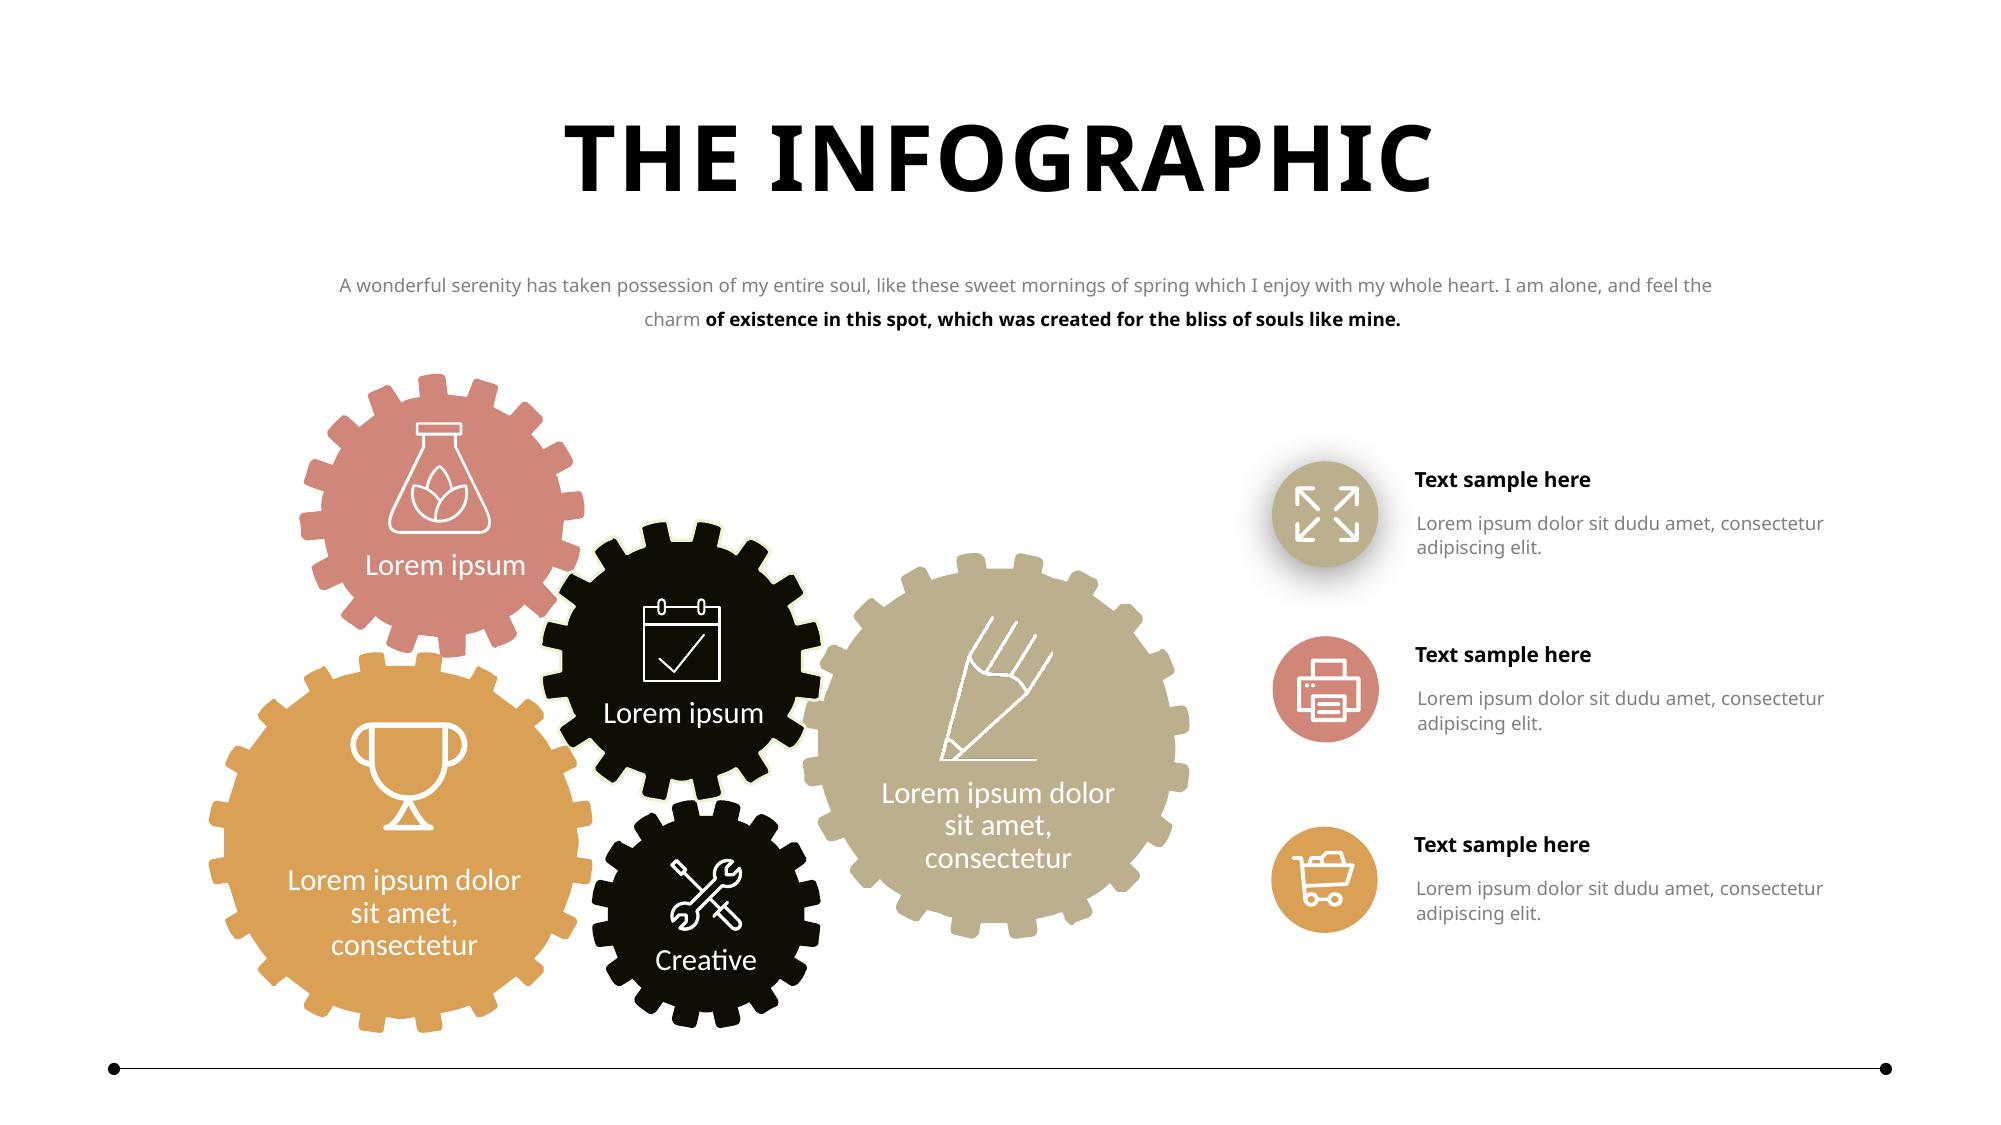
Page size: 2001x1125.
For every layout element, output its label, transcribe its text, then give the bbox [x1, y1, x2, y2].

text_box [539, 520, 824, 802]
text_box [1399, 458, 1845, 592]
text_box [300, 375, 584, 652]
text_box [593, 802, 820, 1027]
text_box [1295, 486, 1359, 542]
text_box THE INFOGRAPHIC [548, 92, 1452, 217]
text_box [1272, 461, 1379, 568]
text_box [1400, 634, 1846, 767]
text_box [804, 554, 1188, 938]
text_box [1399, 824, 1844, 958]
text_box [1266, 826, 1383, 933]
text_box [1267, 636, 1385, 743]
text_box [208, 652, 593, 1033]
text_box A wonderful serenity has taken possession of my entire soul, like these sweet mornings of spring which I enjoy with my whole heart. I am alone, and feel the charm of existence in this spot, which was created for the bliss of souls like mine. [314, 255, 1736, 338]
